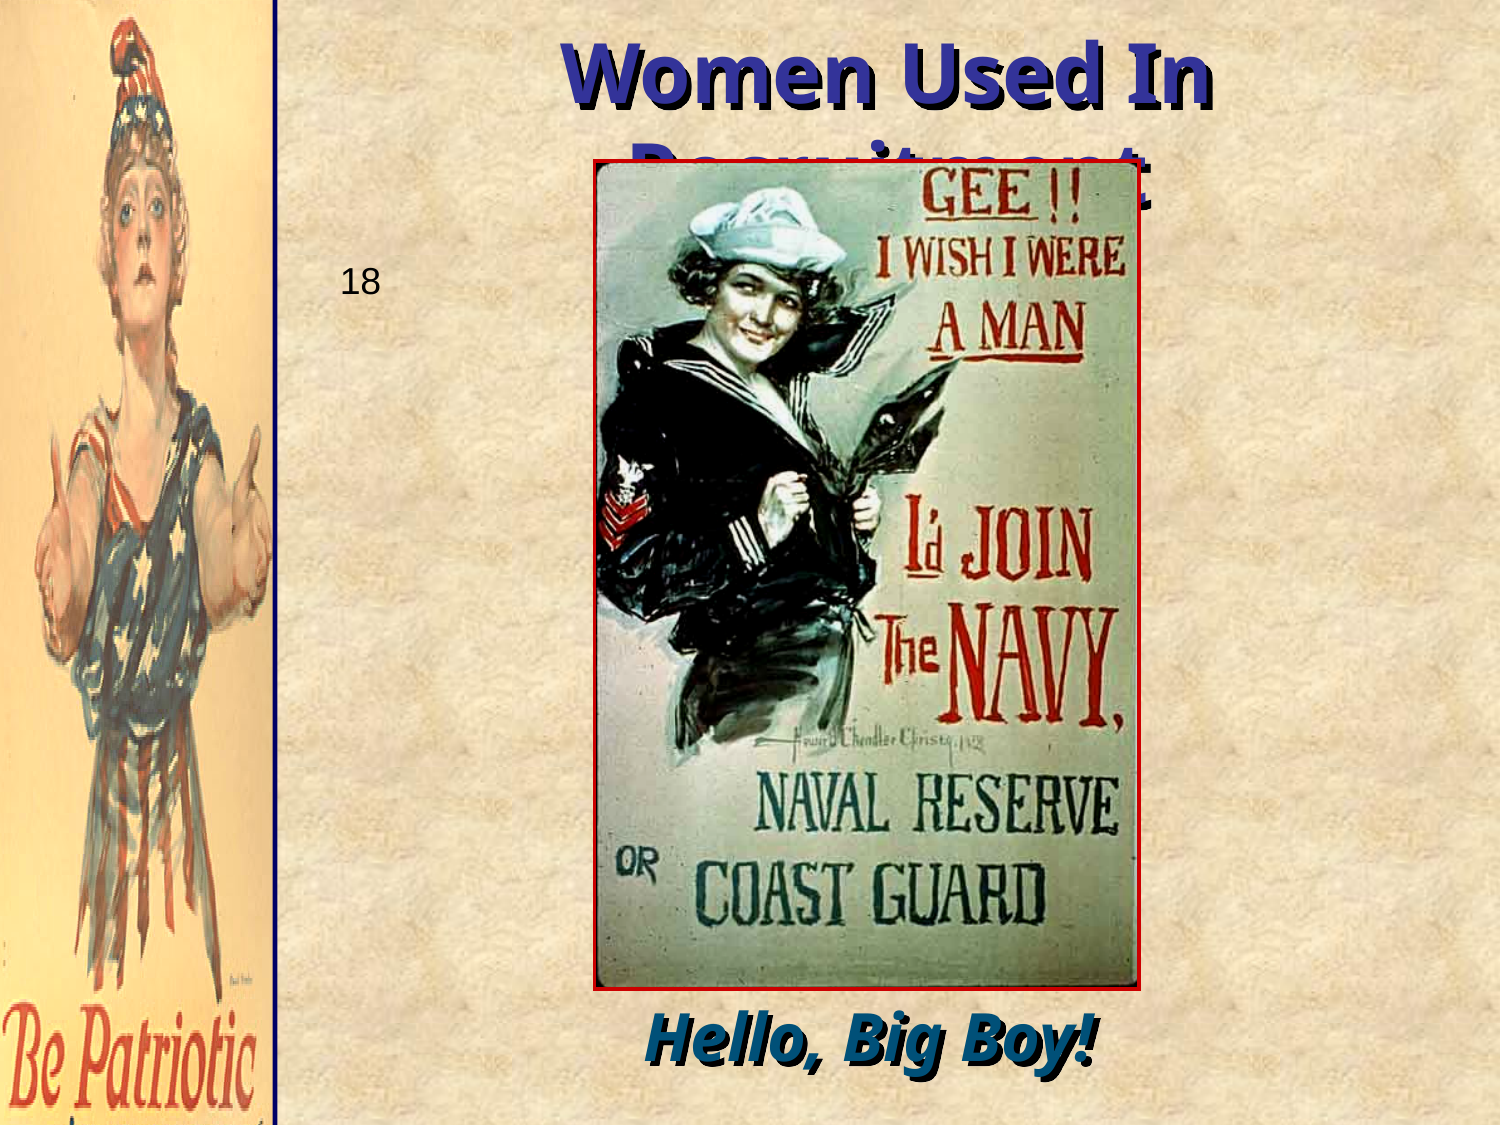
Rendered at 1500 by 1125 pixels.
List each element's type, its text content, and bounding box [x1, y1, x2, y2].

title Women Used In Recruitment [287, 12, 1488, 146]
picture [0, 0, 272, 1125]
text_box Hello, Big Boy! [487, 987, 1250, 1083]
text_box 18 [324, 249, 450, 310]
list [596, 162, 1138, 988]
picture [278, 0, 1500, 1125]
